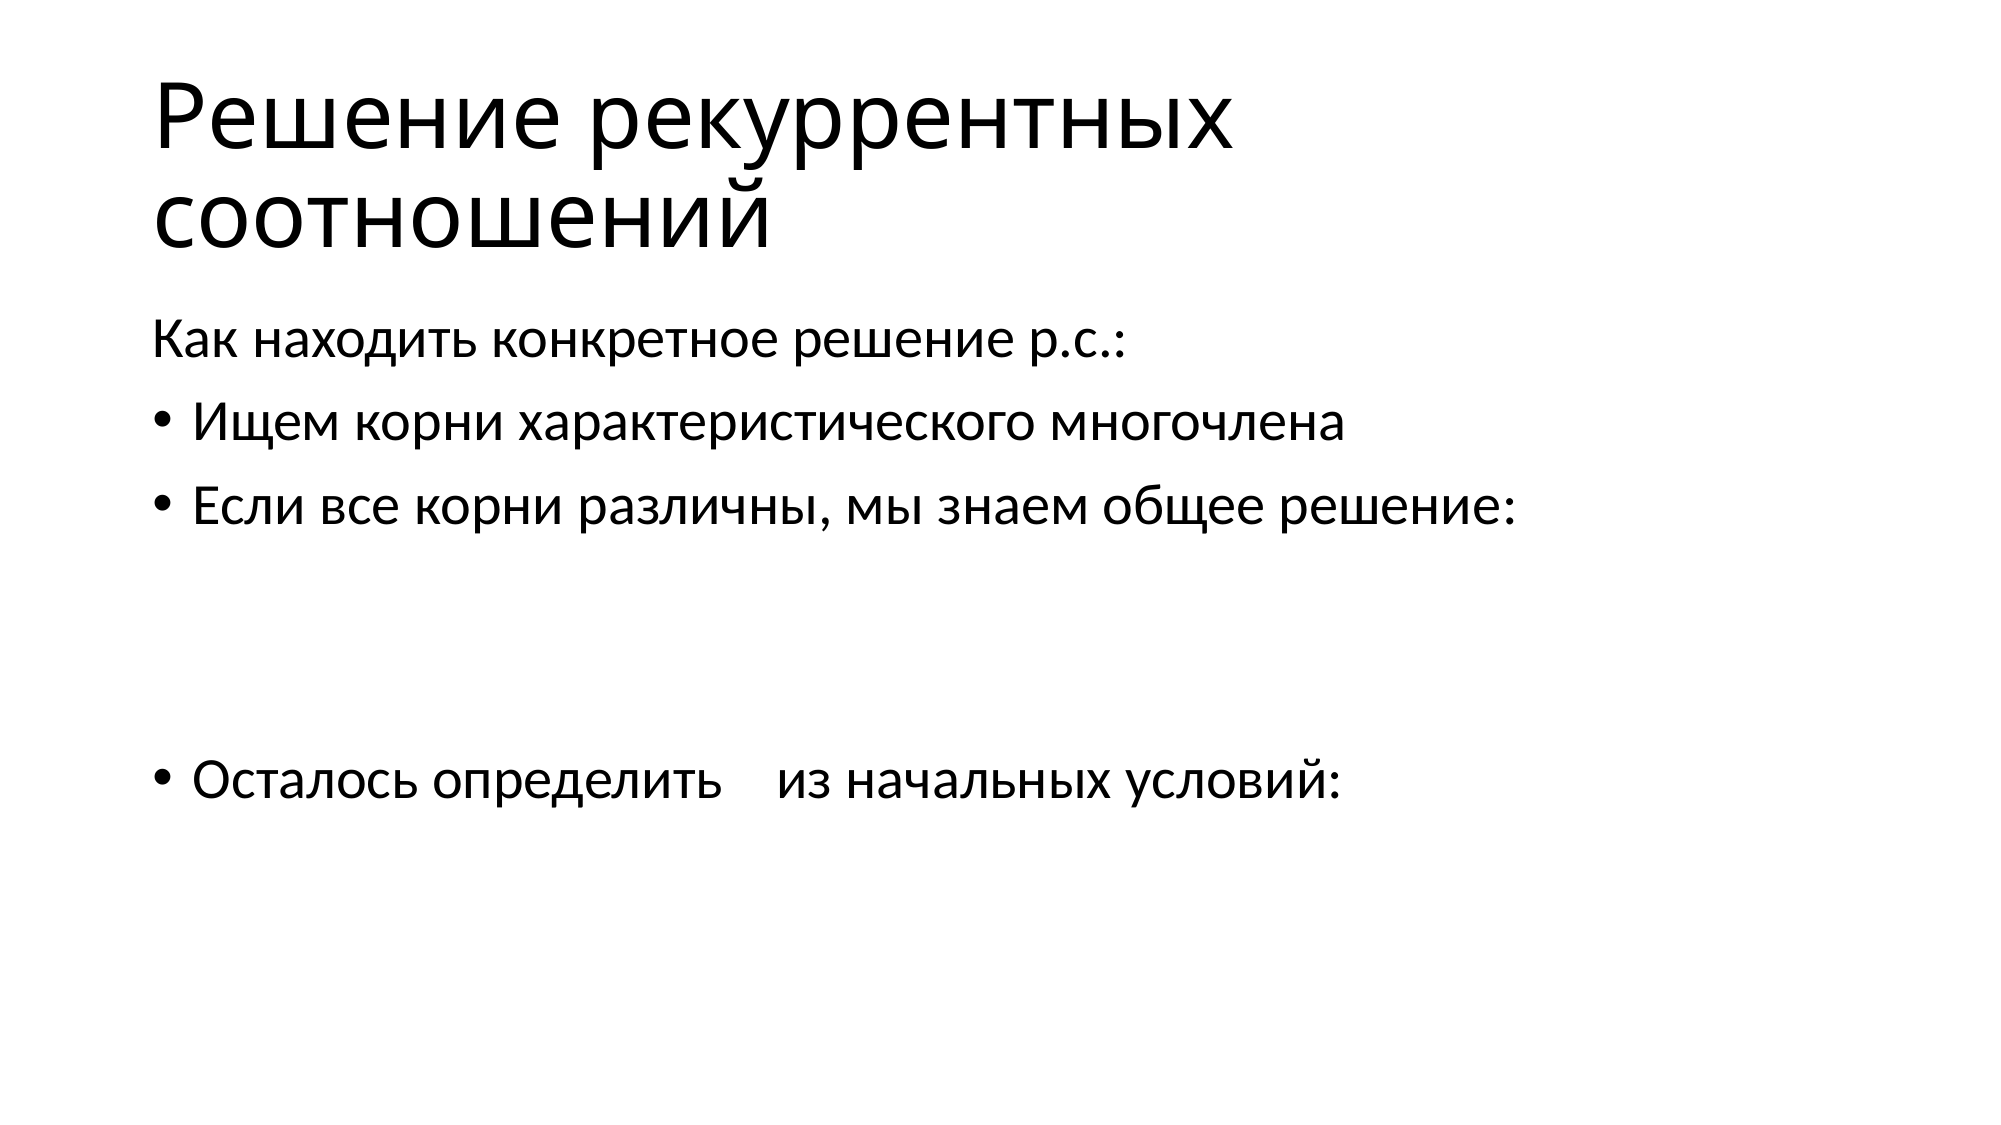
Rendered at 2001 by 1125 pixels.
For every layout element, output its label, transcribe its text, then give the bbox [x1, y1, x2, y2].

title Решение рекуррентных соотношений [137, 59, 1863, 278]
